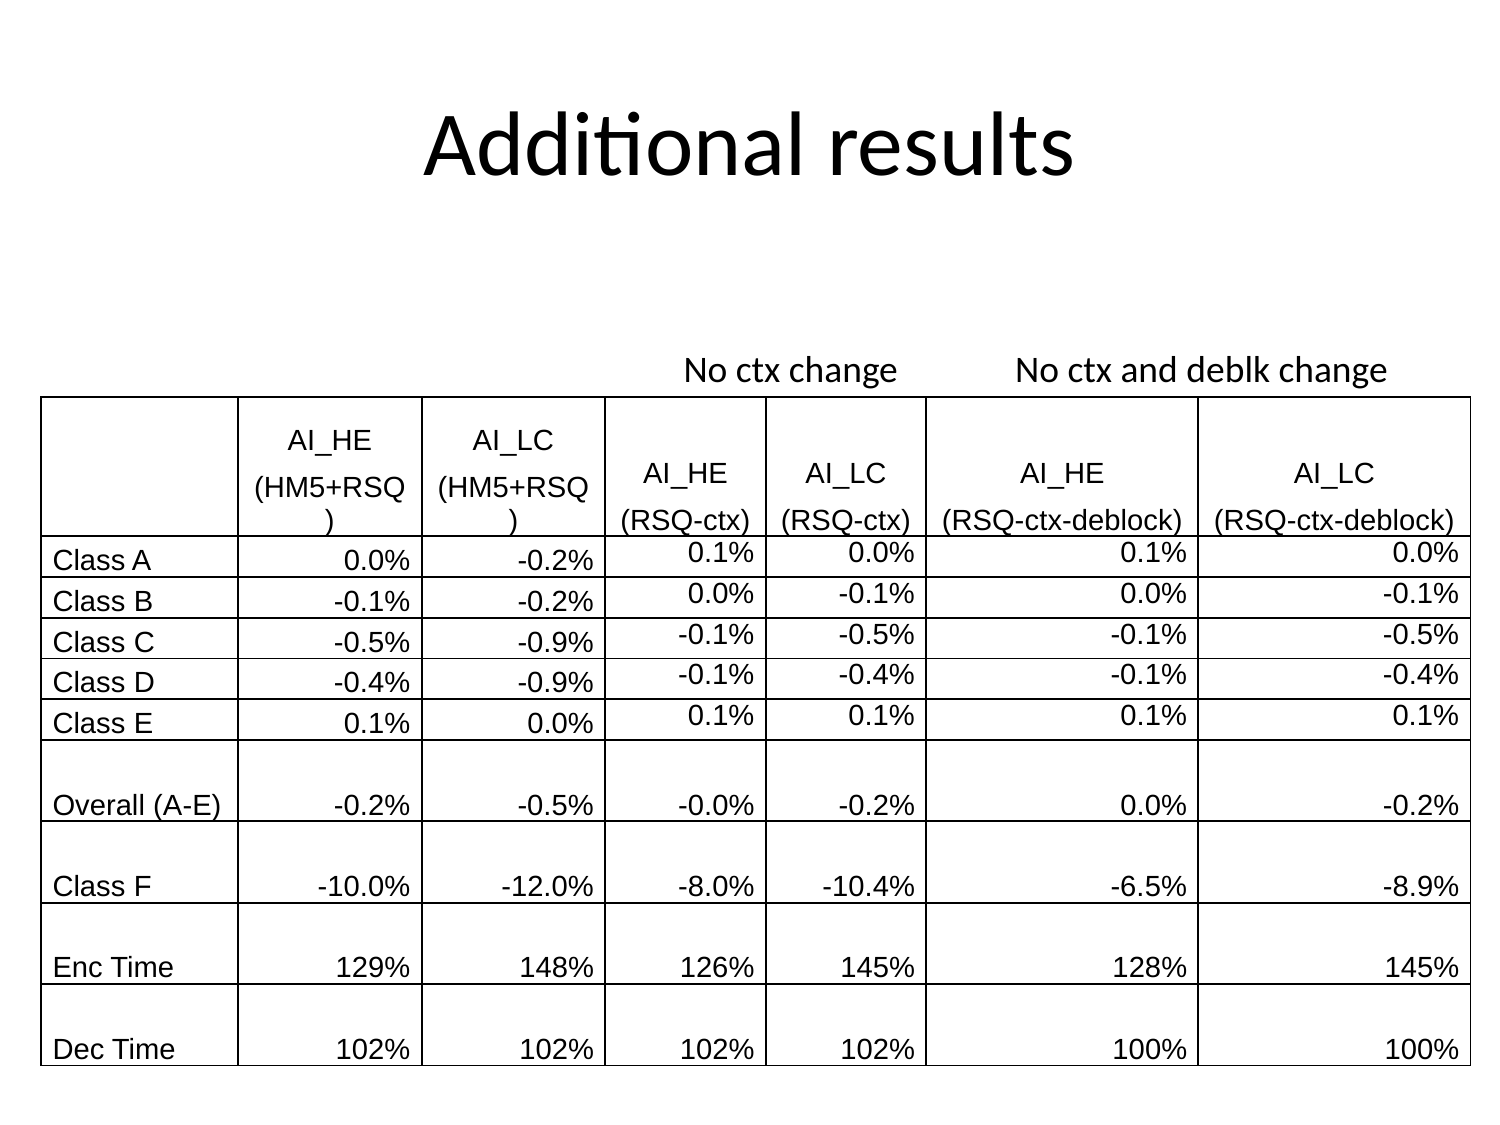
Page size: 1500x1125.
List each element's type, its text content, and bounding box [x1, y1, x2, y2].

table_cell Class C [42, 619, 237, 658]
text_box No ctx and deblk change [1000, 338, 1404, 398]
table_cell Class A [42, 537, 237, 576]
table_cell Dec Time [42, 985, 237, 1065]
table_cell -0.4% [767, 659, 925, 698]
table_cell -0.2% [423, 578, 604, 617]
table_cell Overall (A-E) [42, 741, 237, 820]
table_cell Class E [42, 700, 237, 739]
table_cell -6.5% [927, 822, 1197, 902]
table_cell 0.1% [239, 700, 421, 739]
table_cell 0.1% [927, 700, 1197, 739]
table_cell Enc Time [42, 904, 237, 983]
table_cell 0.0% [606, 578, 765, 617]
table_cell 145% [767, 904, 925, 983]
table_cell 0.0% [927, 578, 1197, 617]
title Additional results [75, 45, 1425, 233]
table_header AI_LC (HM5+RSQ) [423, 398, 604, 535]
table_cell 0.1% [927, 537, 1197, 576]
table_cell -10.0% [239, 822, 421, 902]
table_cell 0.1% [1199, 700, 1470, 739]
table_cell 128% [927, 904, 1197, 983]
table_cell Class B [42, 578, 237, 617]
table_header AI_HE (RSQ-ctx-deblock) [927, 398, 1197, 535]
table_cell -0.2% [767, 741, 925, 820]
table_cell 0.0% [927, 741, 1197, 820]
table_cell -0.1% [927, 619, 1197, 658]
table_cell -0.2% [1199, 741, 1470, 820]
table_cell 0.0% [767, 537, 925, 576]
table_header AI_LC (RSQ-ctx-deblock) [1199, 398, 1470, 535]
table_cell -0.1% [767, 578, 925, 617]
table_cell Class F [42, 822, 237, 902]
table_header AI_HE (HM5+RSQ) [239, 398, 421, 535]
table_cell 0.1% [606, 700, 765, 739]
table_cell 145% [1199, 904, 1470, 983]
table_header AI_LC (RSQ-ctx) [767, 398, 925, 535]
table_cell 102% [606, 985, 765, 1065]
table_cell -12.0% [423, 822, 604, 902]
table_cell -0.1% [1199, 578, 1470, 617]
table_cell 126% [606, 904, 765, 983]
table_cell 0.0% [239, 537, 421, 576]
table_cell 0.0% [1199, 537, 1470, 576]
table_cell -0.9% [423, 659, 604, 698]
table_cell -0.9% [423, 619, 604, 658]
table_cell -0.1% [606, 619, 765, 658]
table_cell -0.2% [423, 537, 604, 576]
table_cell -8.9% [1199, 822, 1470, 902]
table_cell 0.0% [423, 700, 604, 739]
table_cell -0.1% [606, 659, 765, 698]
table_cell -8.0% [606, 822, 765, 902]
table_cell 102% [423, 985, 604, 1065]
text_box No ctx change [668, 338, 914, 398]
table_cell 148% [423, 904, 604, 983]
table_cell 0.1% [767, 700, 925, 739]
table_cell -0.5% [1199, 619, 1470, 658]
table_cell -0.1% [927, 659, 1197, 698]
table_cell 129% [239, 904, 421, 983]
table_header AI_HE (RSQ-ctx) [606, 398, 765, 535]
table_cell 100% [927, 985, 1197, 1065]
table_cell -0.2% [239, 741, 421, 820]
table_cell -10.4% [767, 822, 925, 902]
table_cell -0.1% [239, 578, 421, 617]
table_cell Class D [42, 659, 237, 698]
table_cell -0.0% [606, 741, 765, 820]
table_cell 100% [1199, 985, 1470, 1065]
table_cell 102% [239, 985, 421, 1065]
table_cell 102% [767, 985, 925, 1065]
table_cell -0.5% [767, 619, 925, 658]
table_cell -0.5% [423, 741, 604, 820]
table_cell -0.4% [239, 659, 421, 698]
table_cell 0.1% [606, 537, 765, 576]
table_cell -0.4% [1199, 659, 1470, 698]
table_header [42, 398, 237, 535]
table_cell -0.5% [239, 619, 421, 658]
